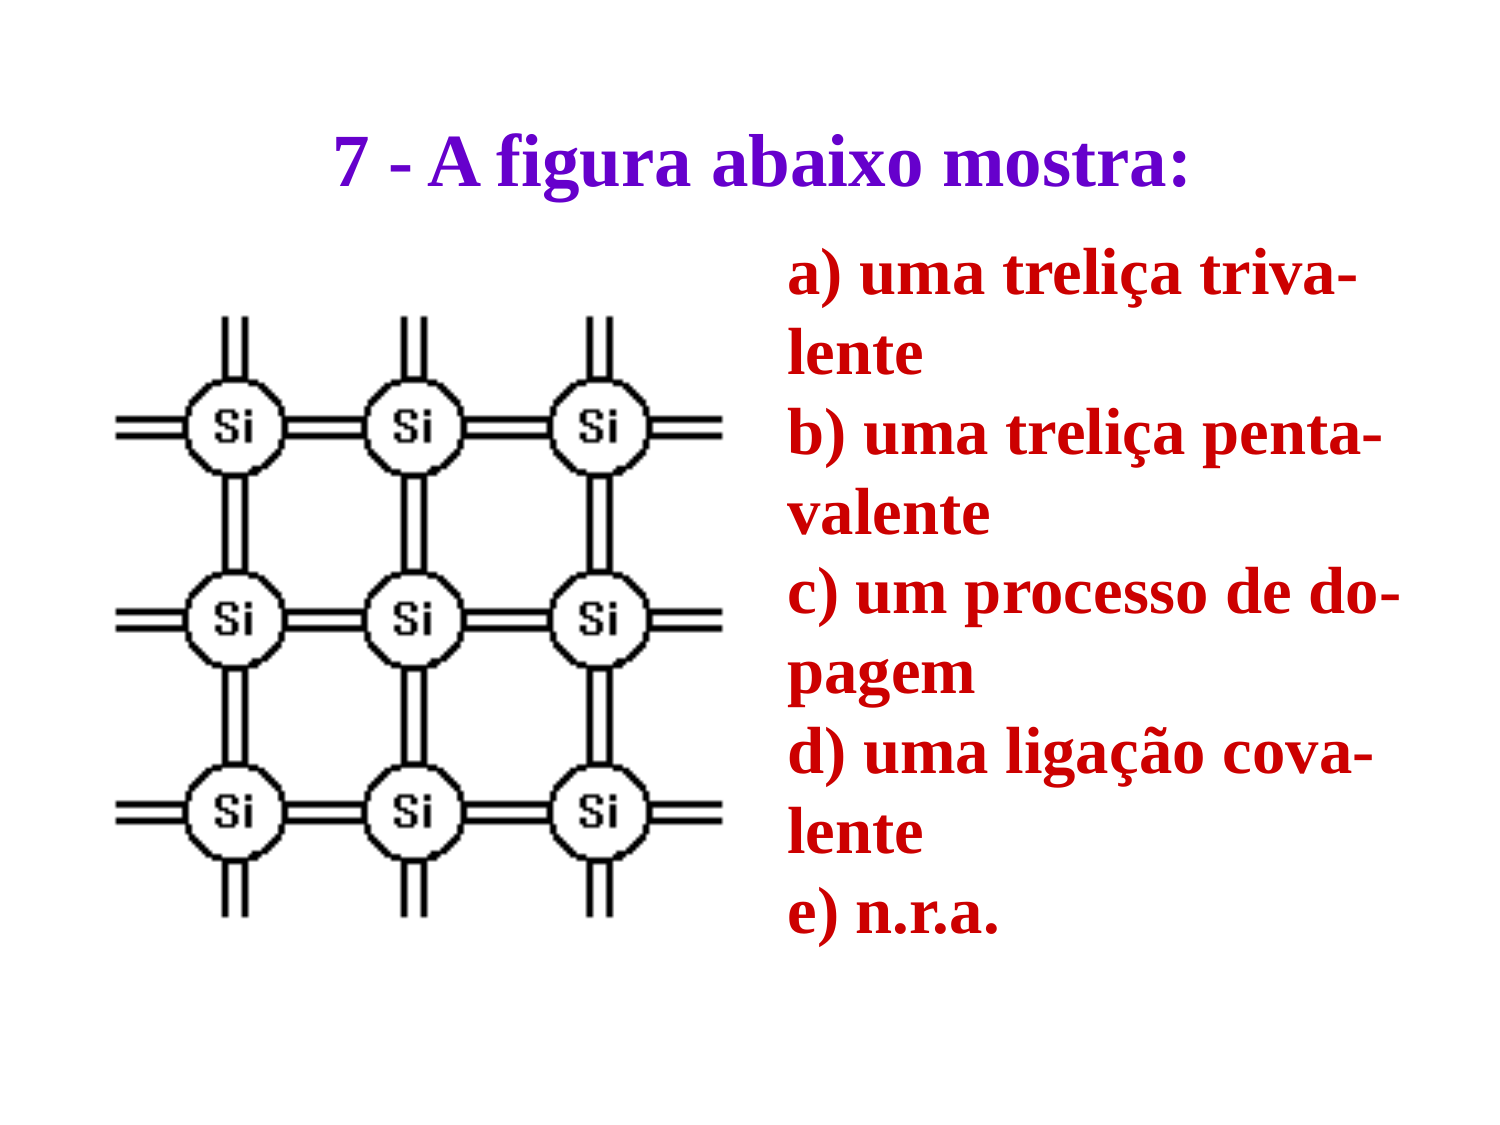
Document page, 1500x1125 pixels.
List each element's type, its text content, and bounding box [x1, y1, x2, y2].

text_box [106, 311, 740, 926]
title 7 - A figura abaixo mostra: [125, 62, 1400, 250]
text_box a) uma treliça triva- lente b) uma treliça penta- valente c) um processo de do- pagem d) uma ligação cova- lente e) n.r.a. [772, 219, 1418, 955]
